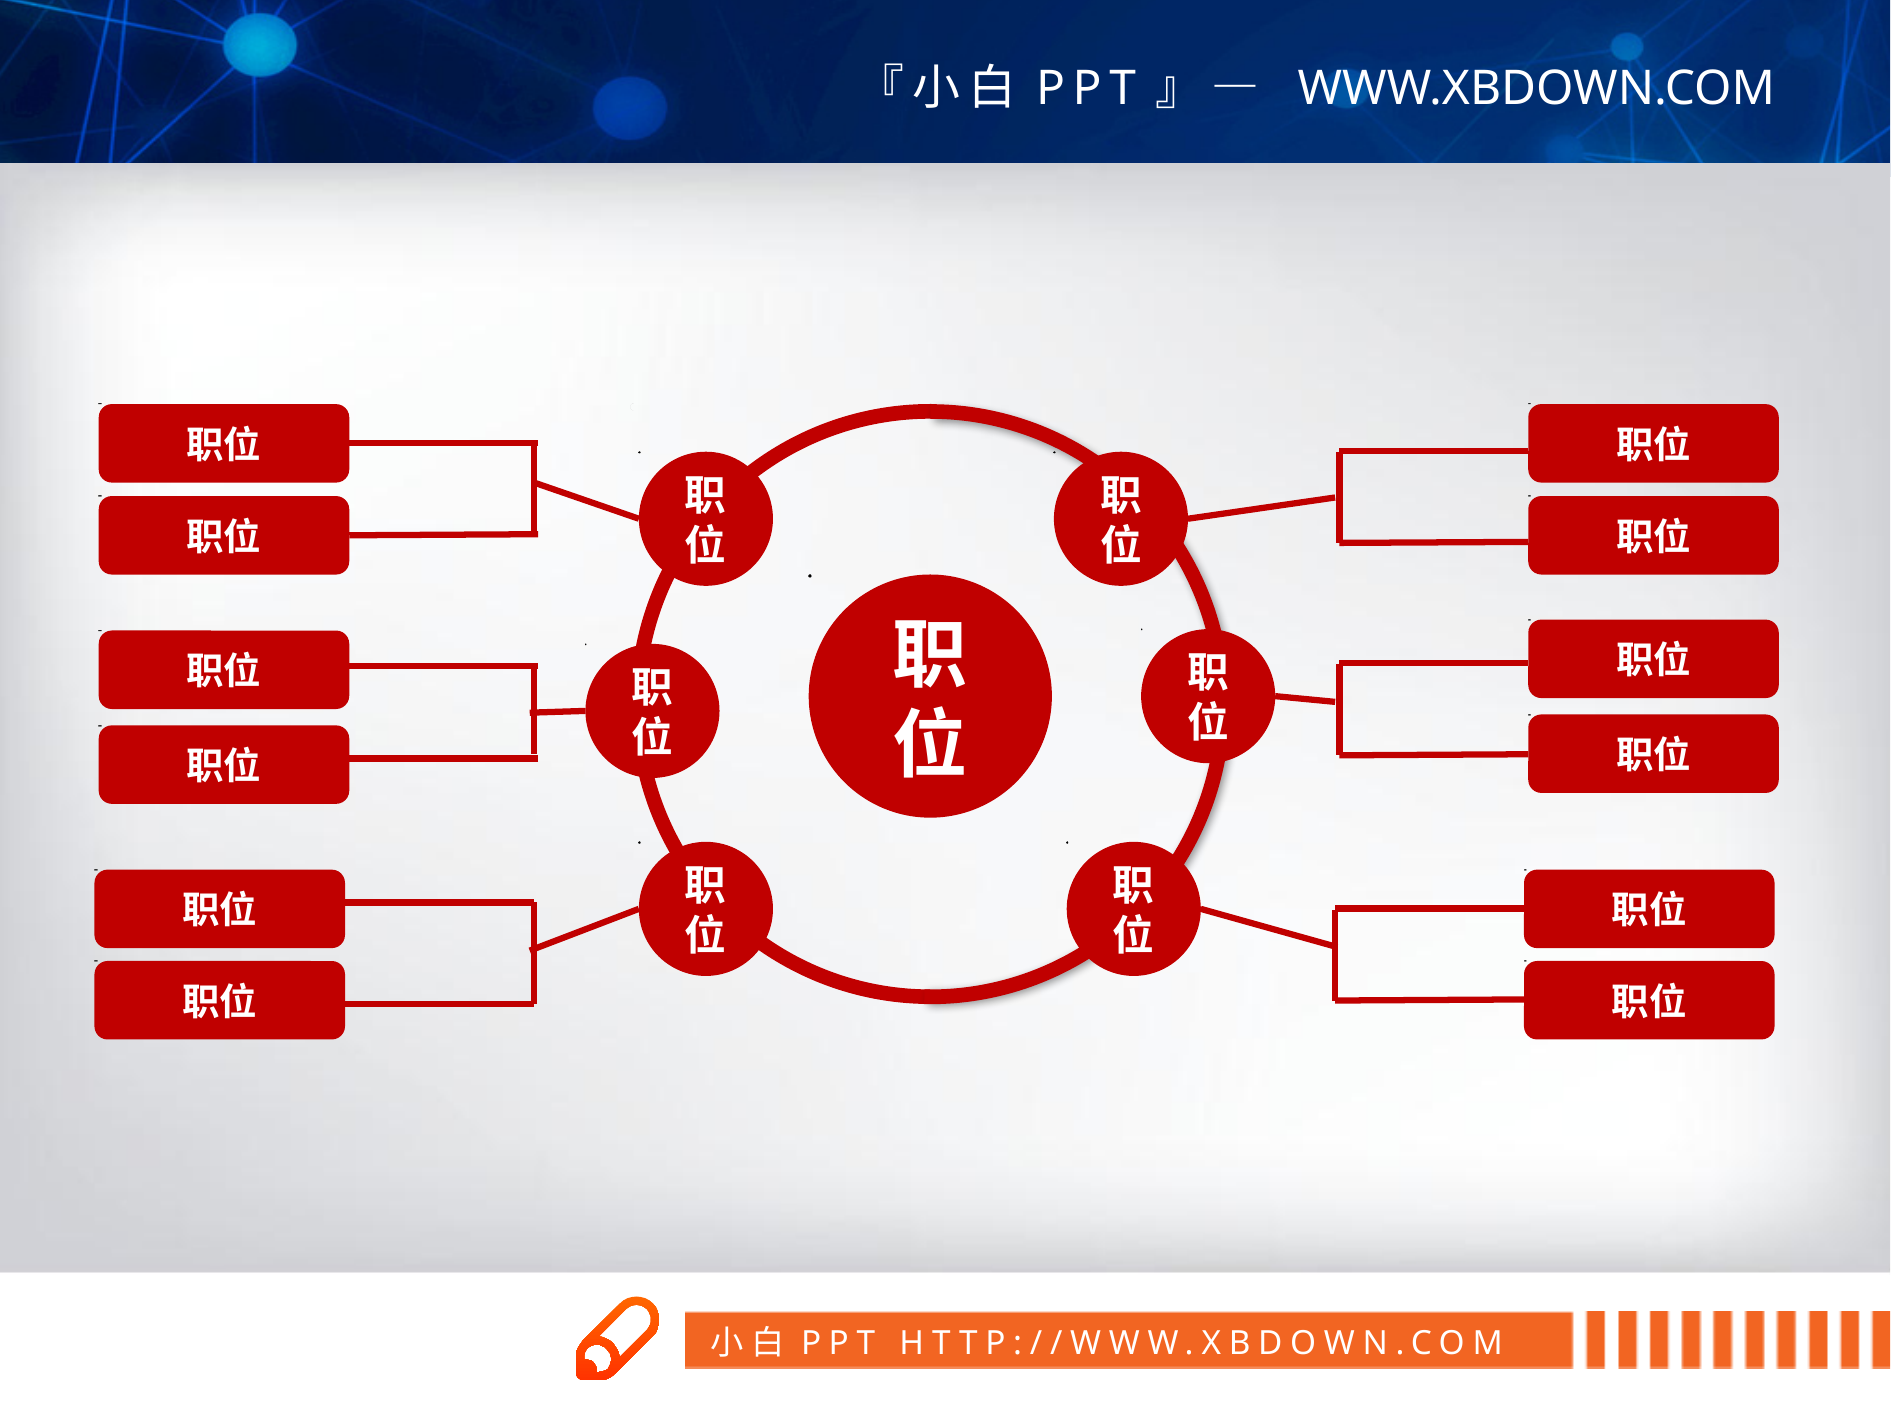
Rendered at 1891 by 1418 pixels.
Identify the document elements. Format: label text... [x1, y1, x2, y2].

text_box 职位 [1521, 867, 1777, 951]
text_box 职位 [1064, 839, 1203, 979]
text_box 职位 [96, 723, 352, 806]
text_box [760, 937, 923, 1006]
text_box [928, 402, 1099, 463]
text_box [1175, 543, 1223, 628]
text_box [1200, 908, 1338, 948]
text_box 职位 [96, 493, 352, 577]
text_box [748, 401, 936, 477]
text_box 职位 [583, 641, 722, 781]
text_box 职位 [1139, 627, 1278, 766]
text_box 职位 [806, 572, 1054, 820]
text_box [1187, 497, 1336, 519]
picture [685, 1311, 1891, 1369]
picture [0, 0, 1891, 1275]
text_box 职位 [96, 401, 352, 485]
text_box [529, 908, 640, 951]
text_box [922, 947, 1088, 1007]
text_box 职位 [1526, 401, 1781, 485]
text_box 职位 [1051, 449, 1190, 588]
text_box 职位 [1526, 493, 1781, 577]
text_box 职位 [1526, 712, 1781, 796]
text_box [1274, 695, 1336, 703]
text_box 职位 [96, 628, 352, 712]
text_box [1172, 763, 1227, 864]
text_box [637, 779, 684, 851]
text_box [634, 571, 675, 644]
text_box 职位 [1526, 617, 1781, 701]
text_box 职位 [1521, 958, 1777, 1042]
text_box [533, 482, 640, 519]
text_box 职位 [636, 839, 776, 979]
text_box 职位 [92, 958, 348, 1042]
text_box 职位 [92, 867, 348, 951]
text_box 职位 [637, 449, 776, 588]
